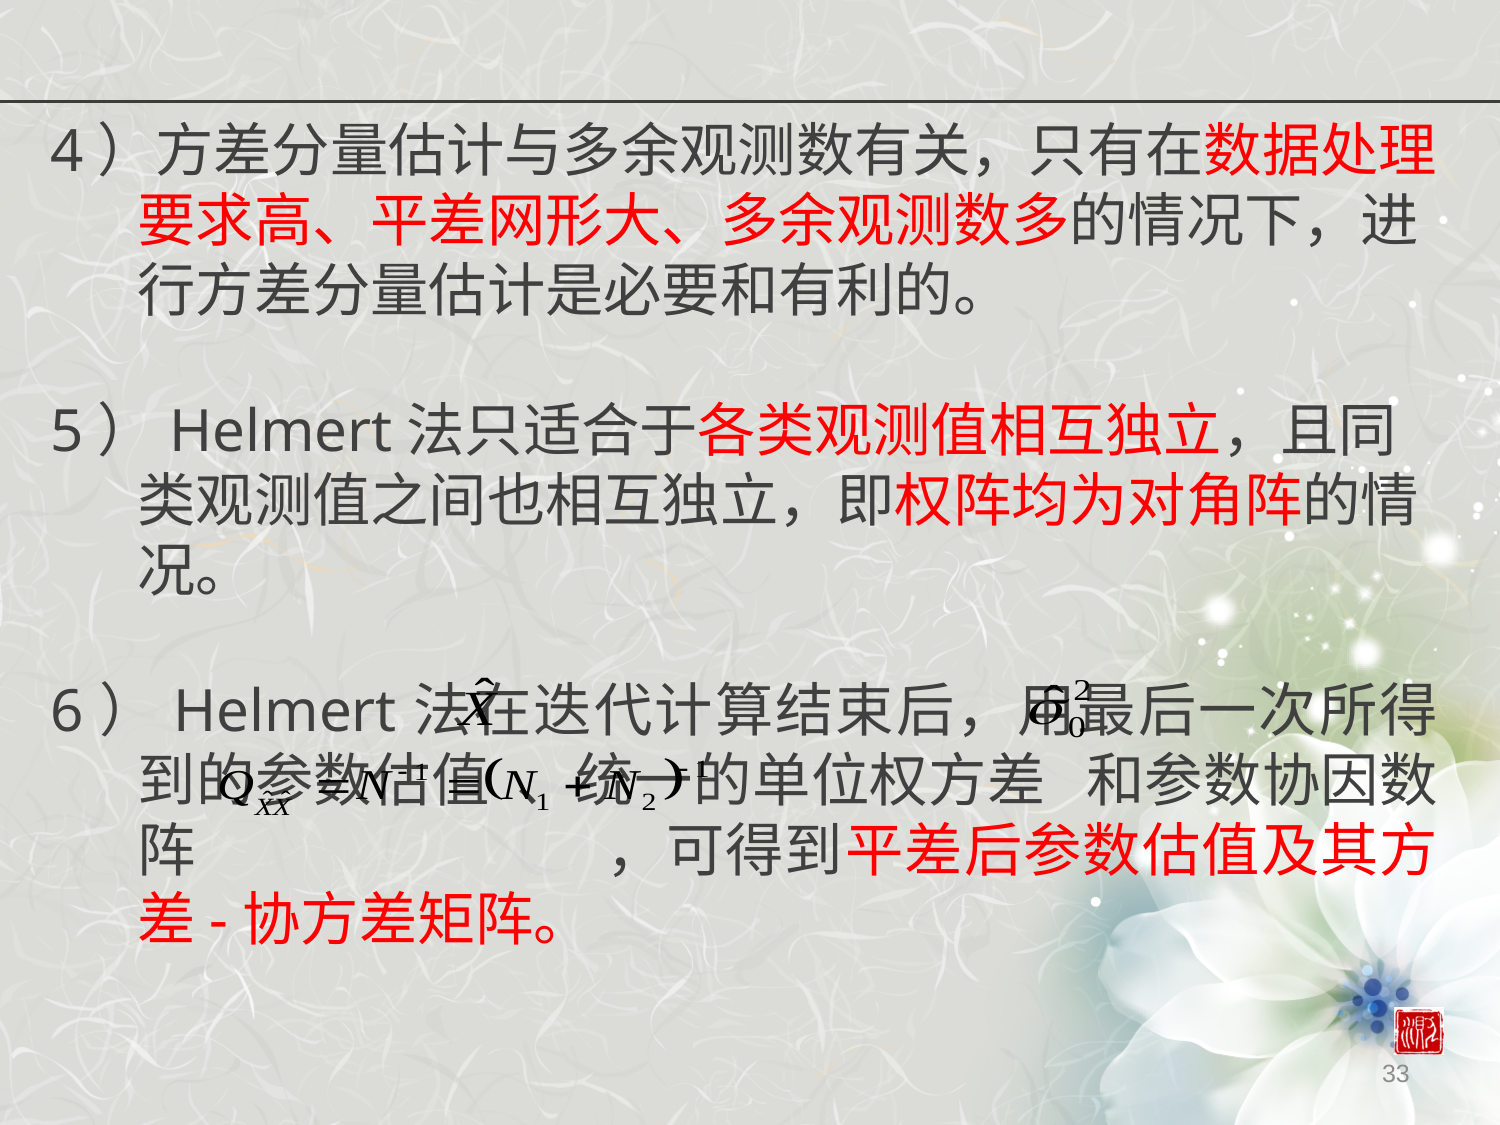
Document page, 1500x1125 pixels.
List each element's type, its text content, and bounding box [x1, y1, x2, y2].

picture [0, 0, 1500, 100]
slide_number 33 [1074, 1042, 1425, 1103]
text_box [210, 749, 716, 825]
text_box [1019, 667, 1103, 751]
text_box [445, 667, 516, 734]
text_box 4）方差分量估计与多余观测数有关，只有在数据处理要求高、平差网形大、多余观测数多的情况下，进行方差分量估计是必要和有利的。 5）Helmert法只适合于各类观测值相互独立，且同类观测值之间也相互独立，即权阵均为对角阵的情况。 6）Helmert法在迭代计算结束后，用最后一次所得到的参数估值 、统一的单位权方差 和参数协因数阵 ，可得到平差后参数估值及其方差-协方差矩阵。 [35, 105, 1454, 960]
picture [0, 103, 1500, 1125]
